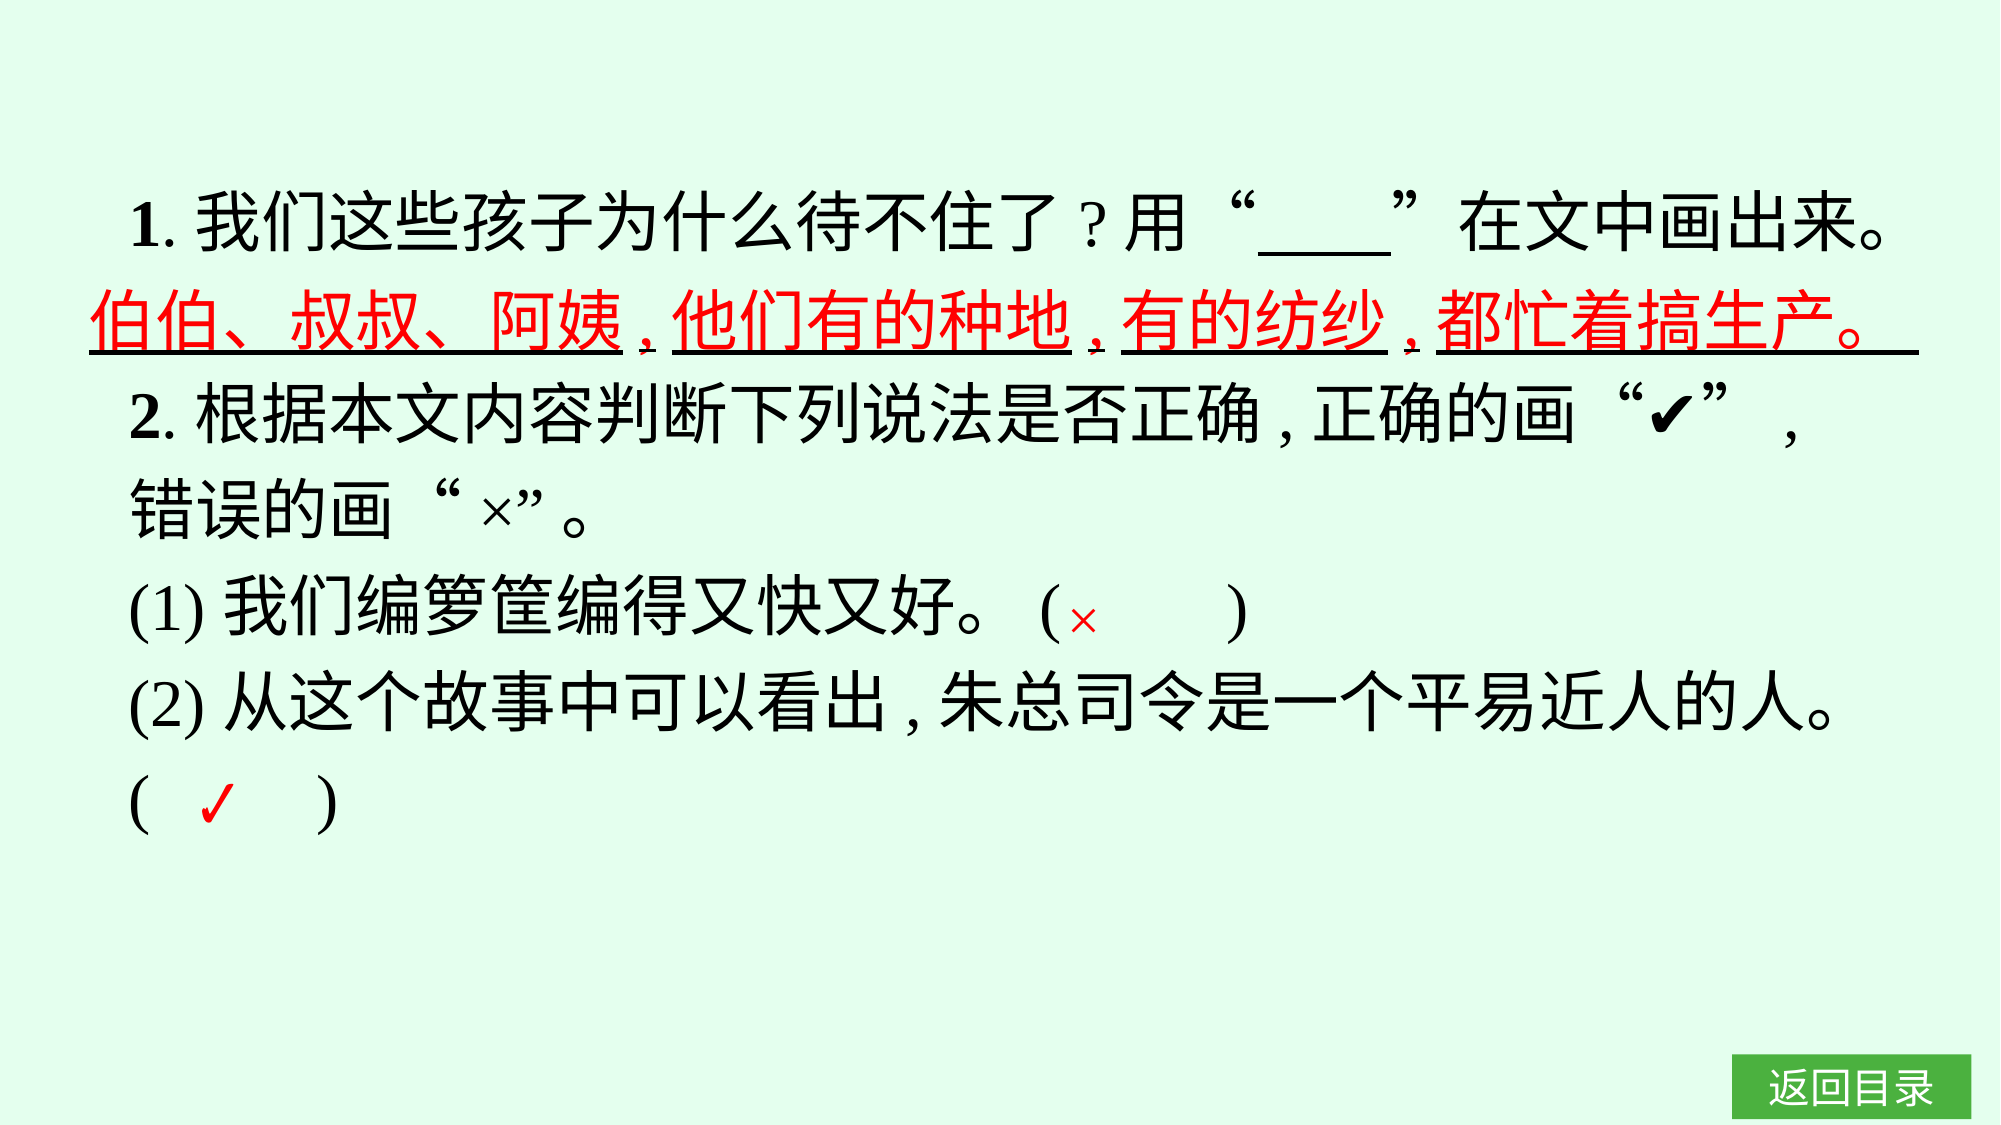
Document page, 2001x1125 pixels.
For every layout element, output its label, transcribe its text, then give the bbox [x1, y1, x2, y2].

text_box ✔ [184, 731, 271, 843]
text_box 伯伯、叔叔、阿姨,他们有的种地,有的纺纱,都忙着搞生产。 [74, 254, 1934, 366]
text_box 1.我们这些孩子为什么待不住了?用“ ”在文中画出来。 2.根据本文内容判断下列说法是否正确,正确的画“✔”,错误的画“×”。 (1)我们编箩筐编得又快又好。( ) (2)从这个故事中可以看出,朱总司令是一个平易近人的人。( ) [113, 156, 1887, 254]
text_box × [1052, 553, 1130, 660]
text_box 1.我们这些孩子为什么待不住了?用“ ”在文中画出来。 2.根据本文内容判断下列说法是否正确,正确的画“✔”,错误的画“×”。 (1)我们编箩筐编得又快又好。( ) (2)从这个故事中可以看出,朱总司令是一个平易近人的人。( ) [113, 366, 1887, 843]
